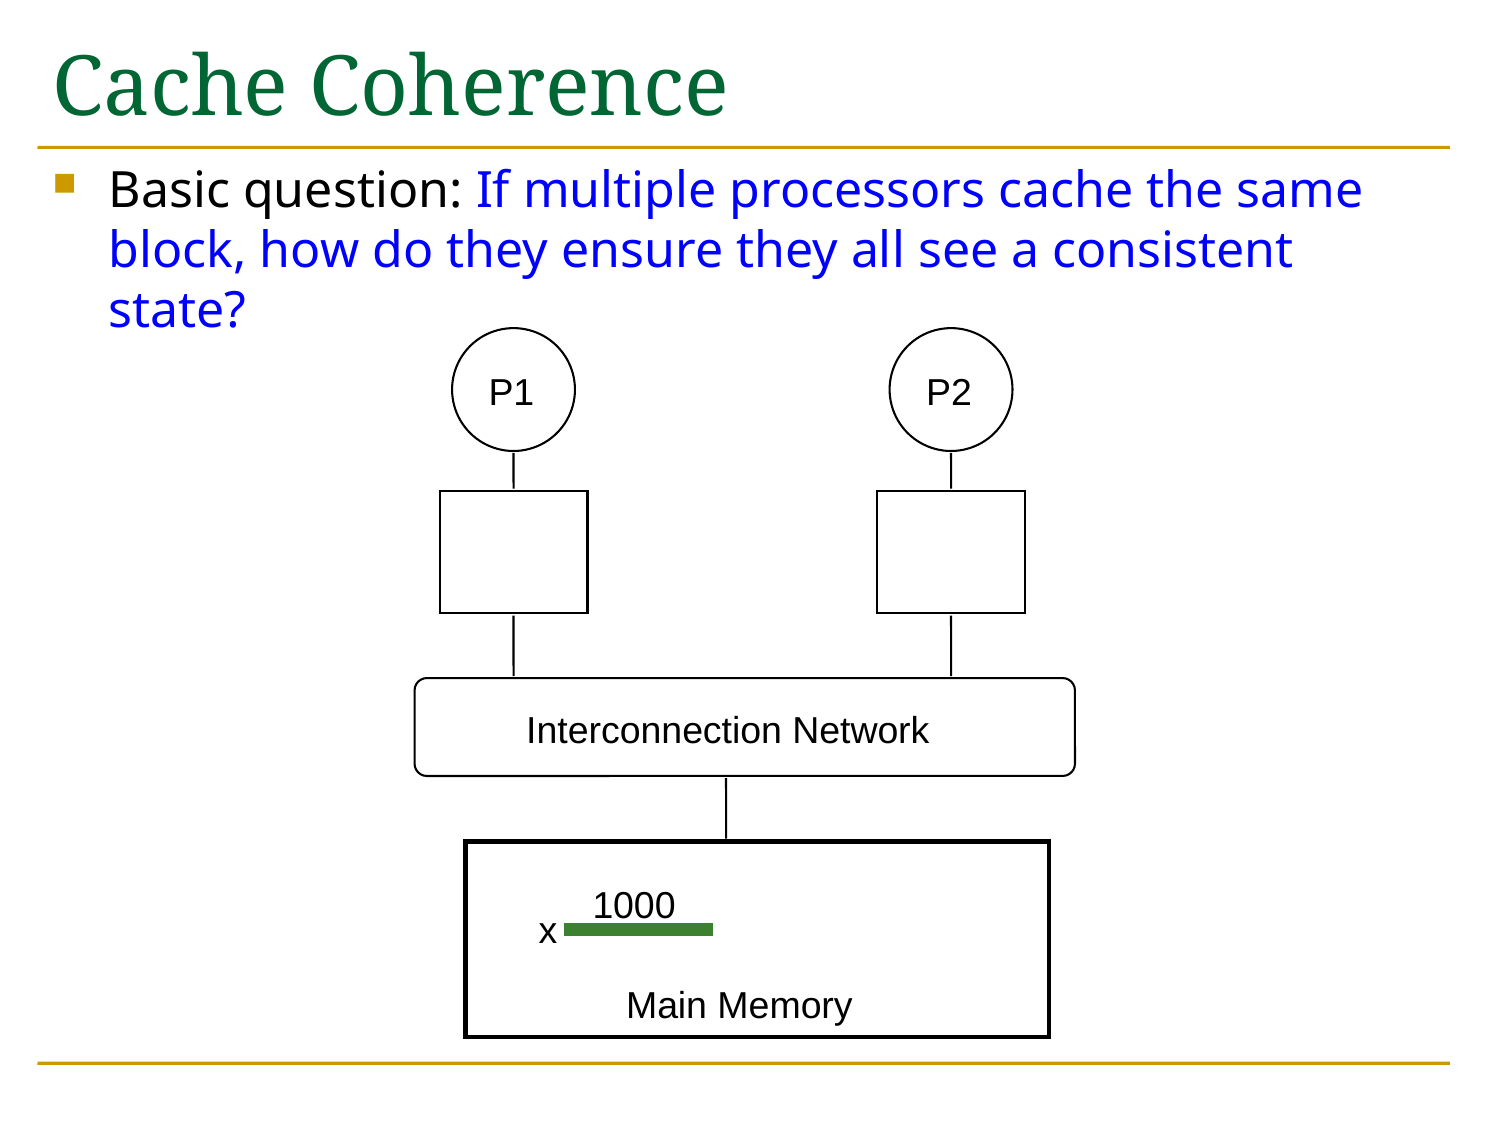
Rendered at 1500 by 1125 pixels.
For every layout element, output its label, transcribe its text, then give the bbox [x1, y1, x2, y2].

text_box [573, 924, 713, 935]
text_box Main Memory [611, 973, 868, 1033]
title Cache Coherence [37, 24, 1450, 149]
text_box [889, 328, 1013, 452]
text_box P1 [473, 361, 550, 421]
text_box 1000 [577, 874, 691, 934]
text_box Interconnection Network [511, 698, 945, 758]
text_box [414, 678, 1075, 776]
text_box [877, 490, 1025, 614]
text_box [452, 328, 575, 452]
text_box P2 [911, 360, 987, 421]
text_box x [523, 898, 573, 959]
text_box [465, 841, 1049, 1038]
list Basic question: If multiple processors cache the same block, how do they ensure they all see a consistent state? [37, 149, 1450, 1016]
text_box [439, 490, 588, 614]
